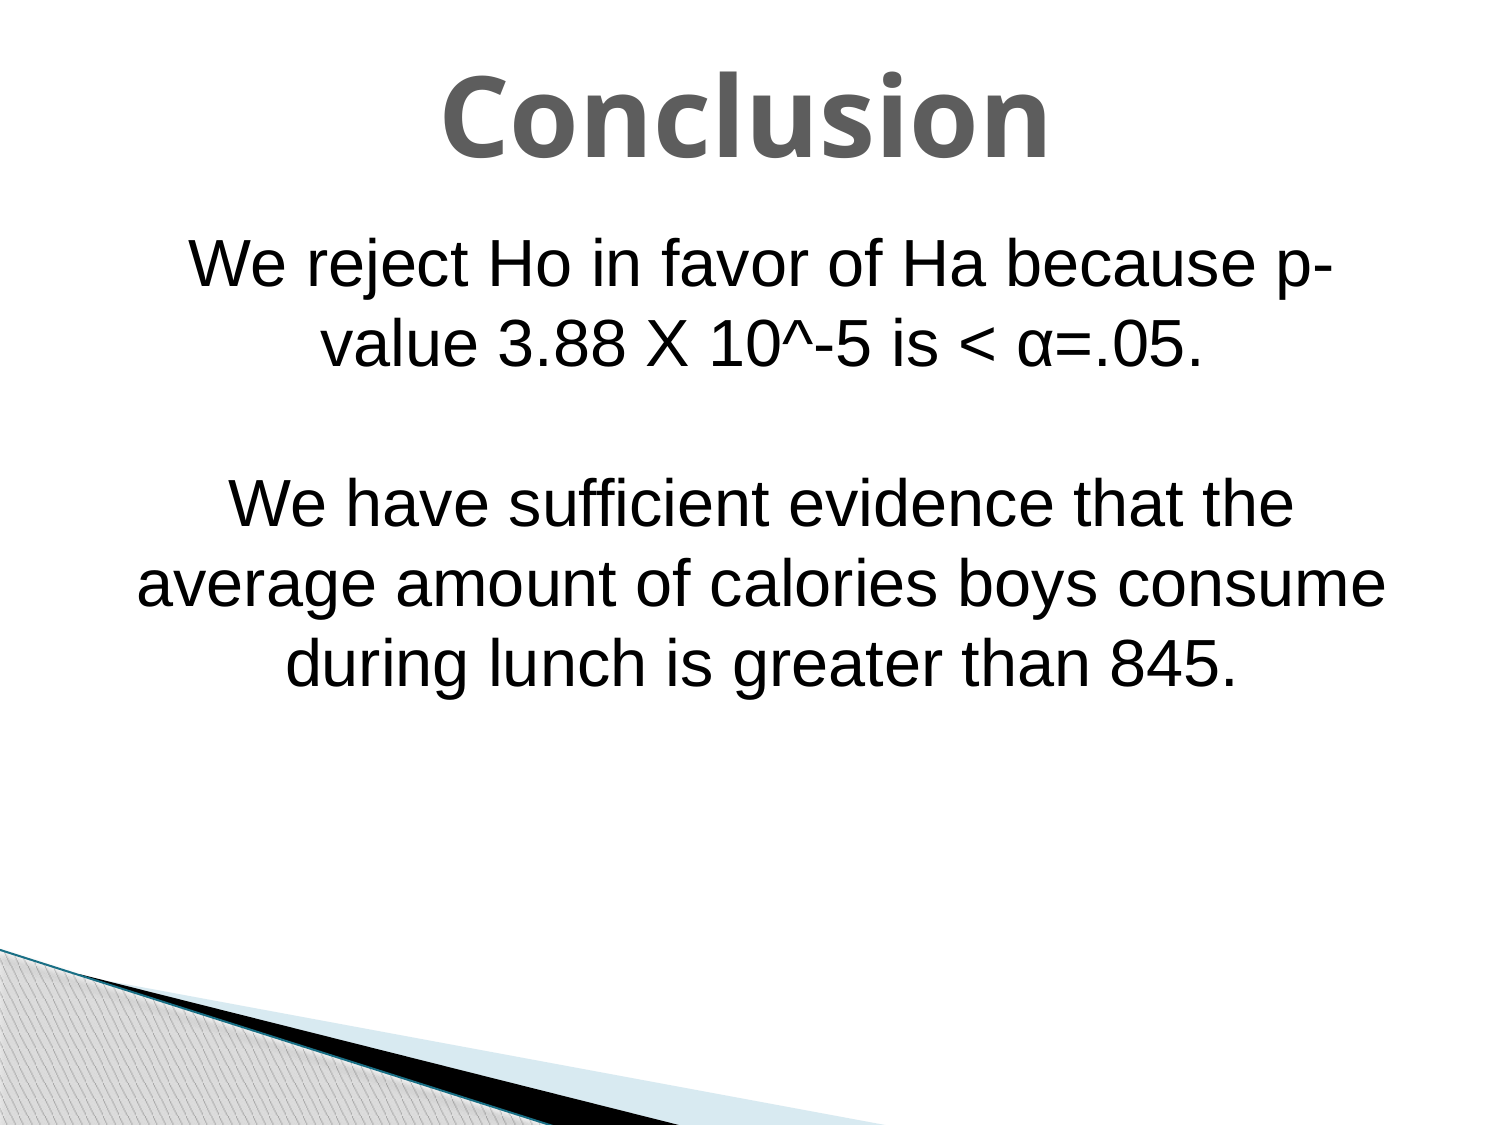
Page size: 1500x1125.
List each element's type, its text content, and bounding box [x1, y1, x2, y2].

text_box Conclusion [423, 37, 1069, 188]
text_box We reject Ho in favor of Ha because p-value 3.88 X 10^-5 is < α=.05. We have sufficient evidence that the average amount of calories boys consume during lunch is greater than 845. [99, 212, 1425, 707]
